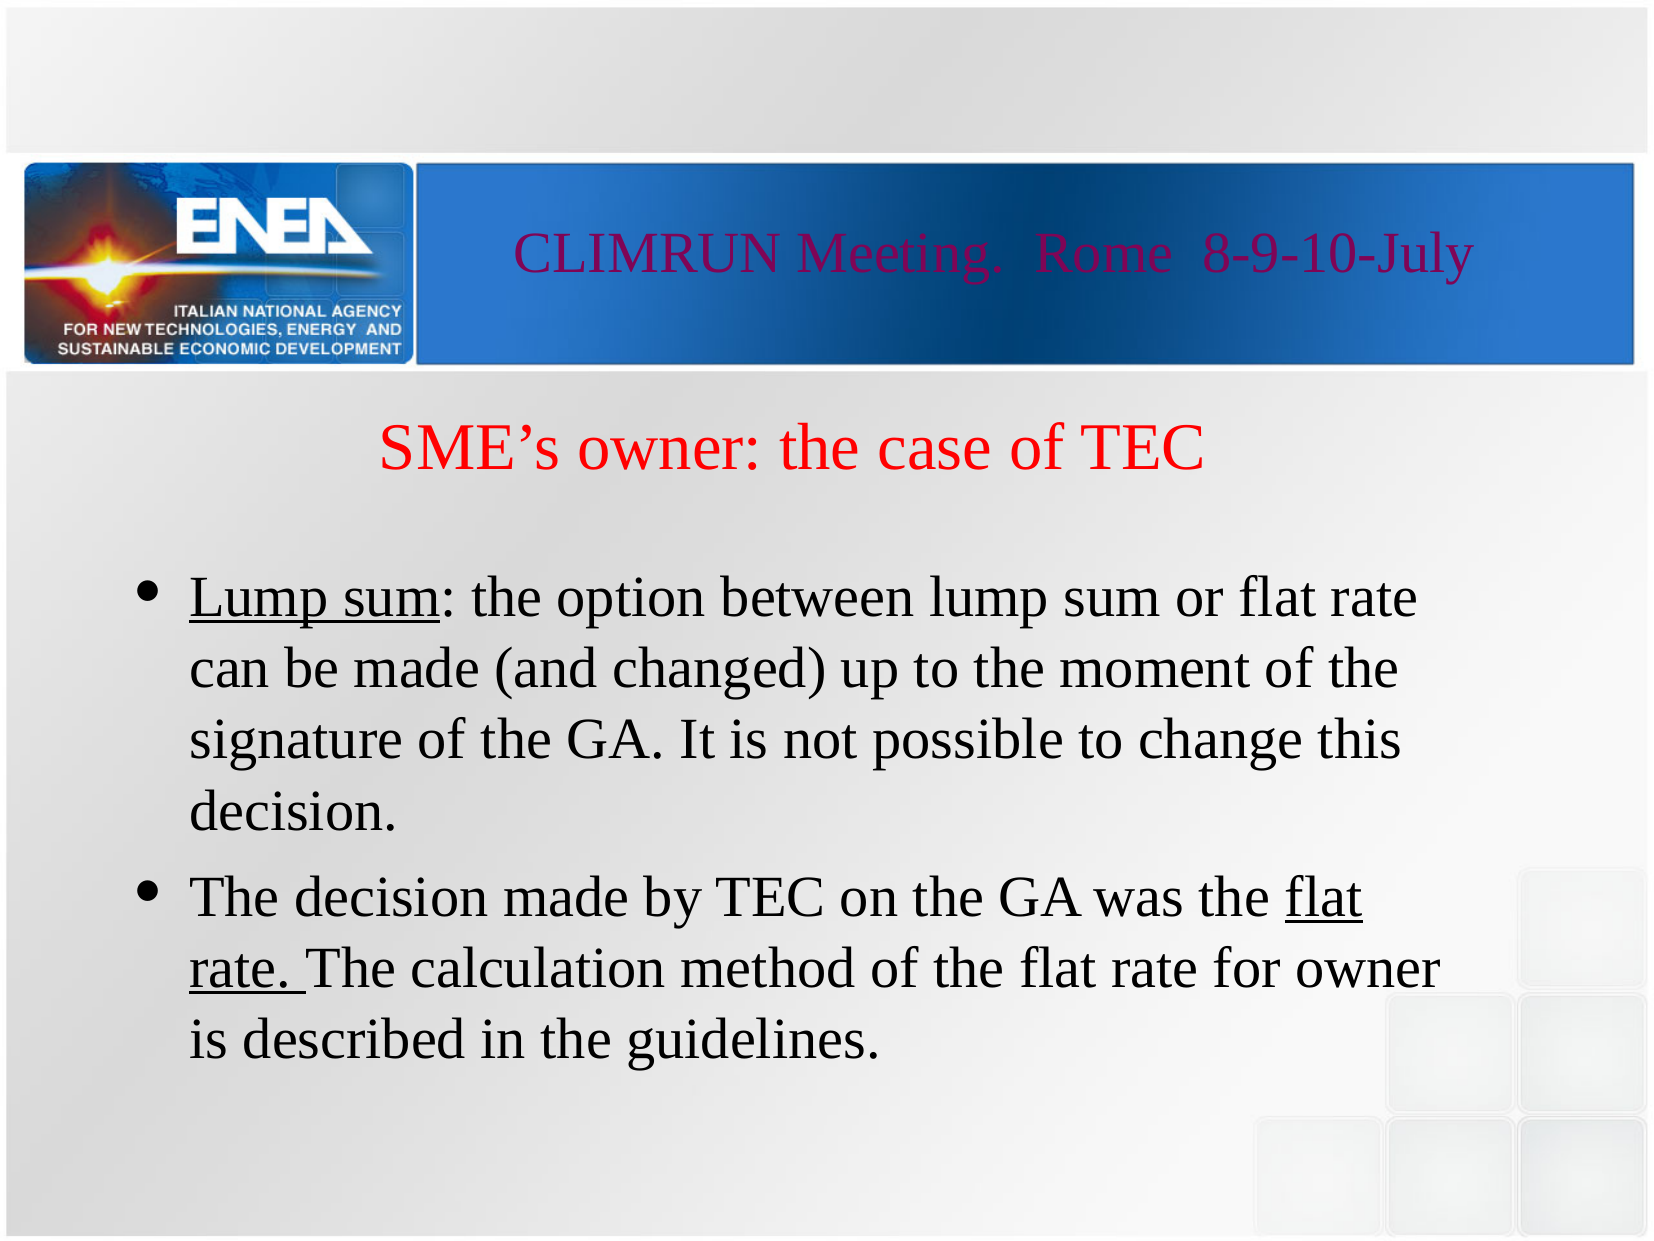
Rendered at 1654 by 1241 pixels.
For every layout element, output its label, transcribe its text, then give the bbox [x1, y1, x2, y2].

text_box SME’s owner: the case of TEC [118, 348, 1469, 536]
text_box Lump sum: the option between lump sum or flat rate can be made (and changed) up to the moment of the signature of the GA. It is not possible to change this decision. The decision made by TEC on the GA was the flat rate. The calculation method of the flat rate for owner is described in the guidelines. [118, 549, 1469, 1145]
text_box CLIMRUN Meeting. Rome 8-9-10-July [499, 206, 1506, 292]
picture [0, 0, 1654, 1241]
